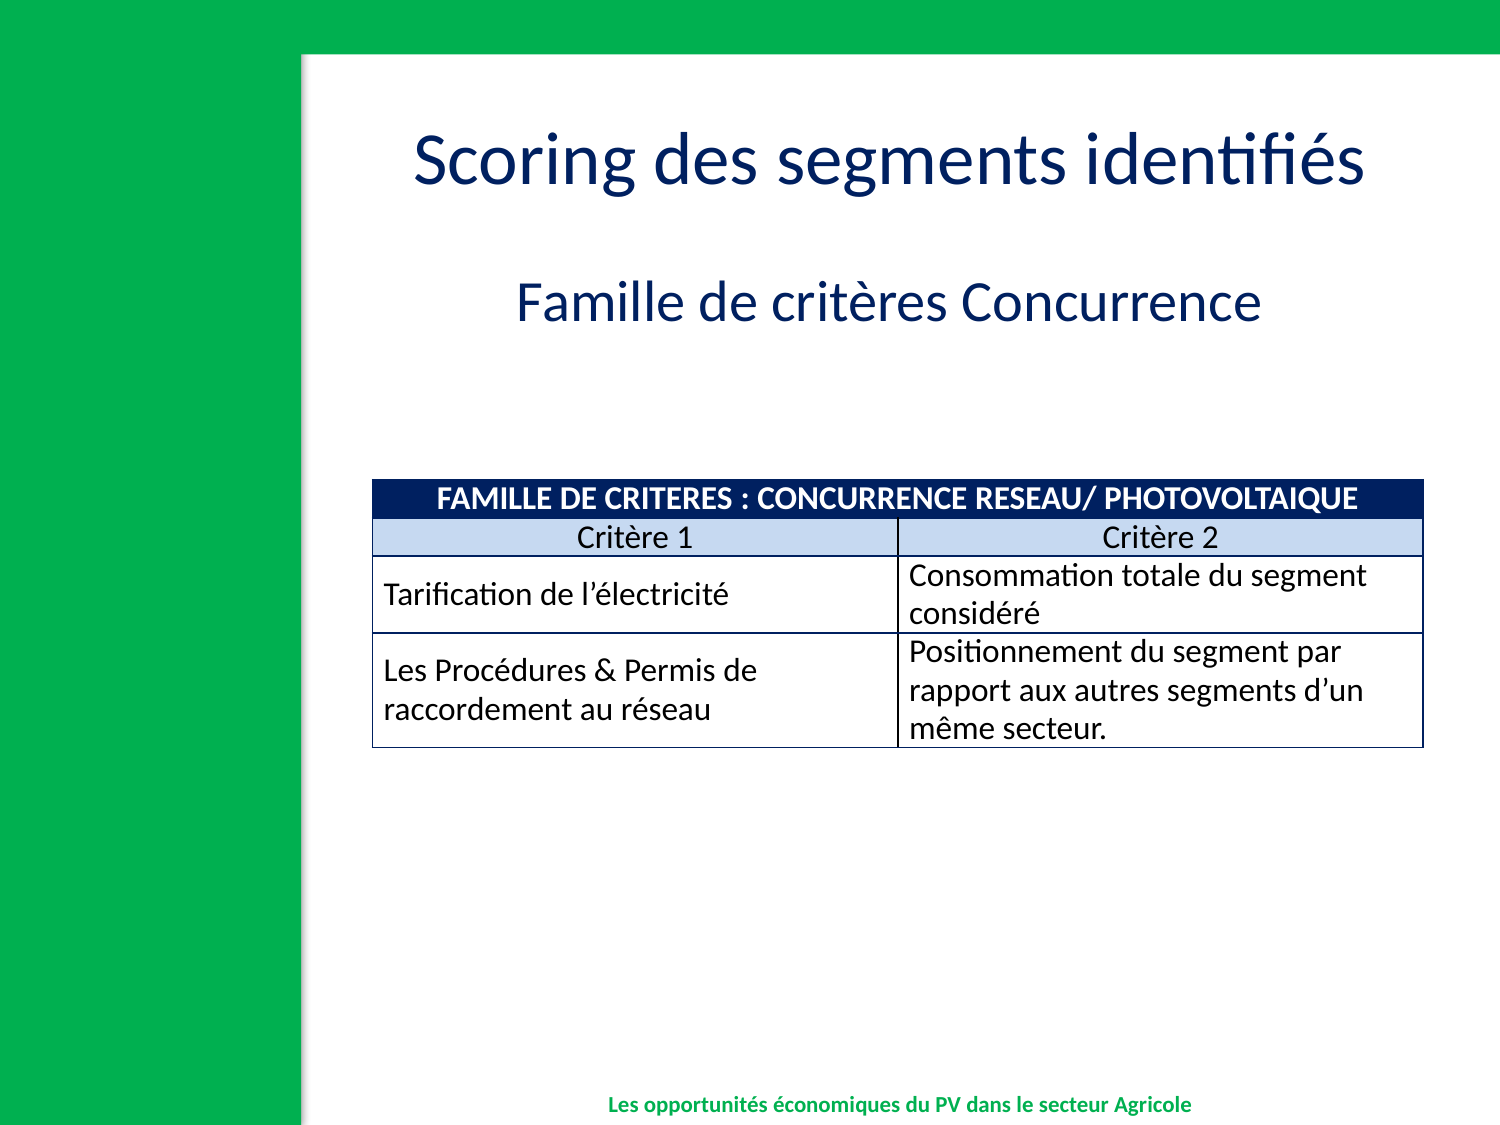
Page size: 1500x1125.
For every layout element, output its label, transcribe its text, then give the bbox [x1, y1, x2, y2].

table_cell Critère 1 [373, 519, 897, 555]
table_cell Critère 2 [899, 519, 1422, 555]
text_box Scoring des segments identifiés [371, 101, 1408, 196]
text_box Famille de critères Concurrence [371, 256, 1408, 350]
table_cell Positionnement du segment par rapport aux autres segments d’un même secteur. [899, 634, 1422, 747]
table_cell Consommation totale du segment considéré [899, 557, 1422, 632]
table_header FAMILLE DE CRITERES : CONCURRENCE RESEAU/ PHOTOVOLTAIQUE [373, 481, 1422, 517]
table_cell Les Procédures & Permis de raccordement au réseau [373, 634, 897, 747]
table_cell Tarification de l’électricité [373, 557, 897, 632]
